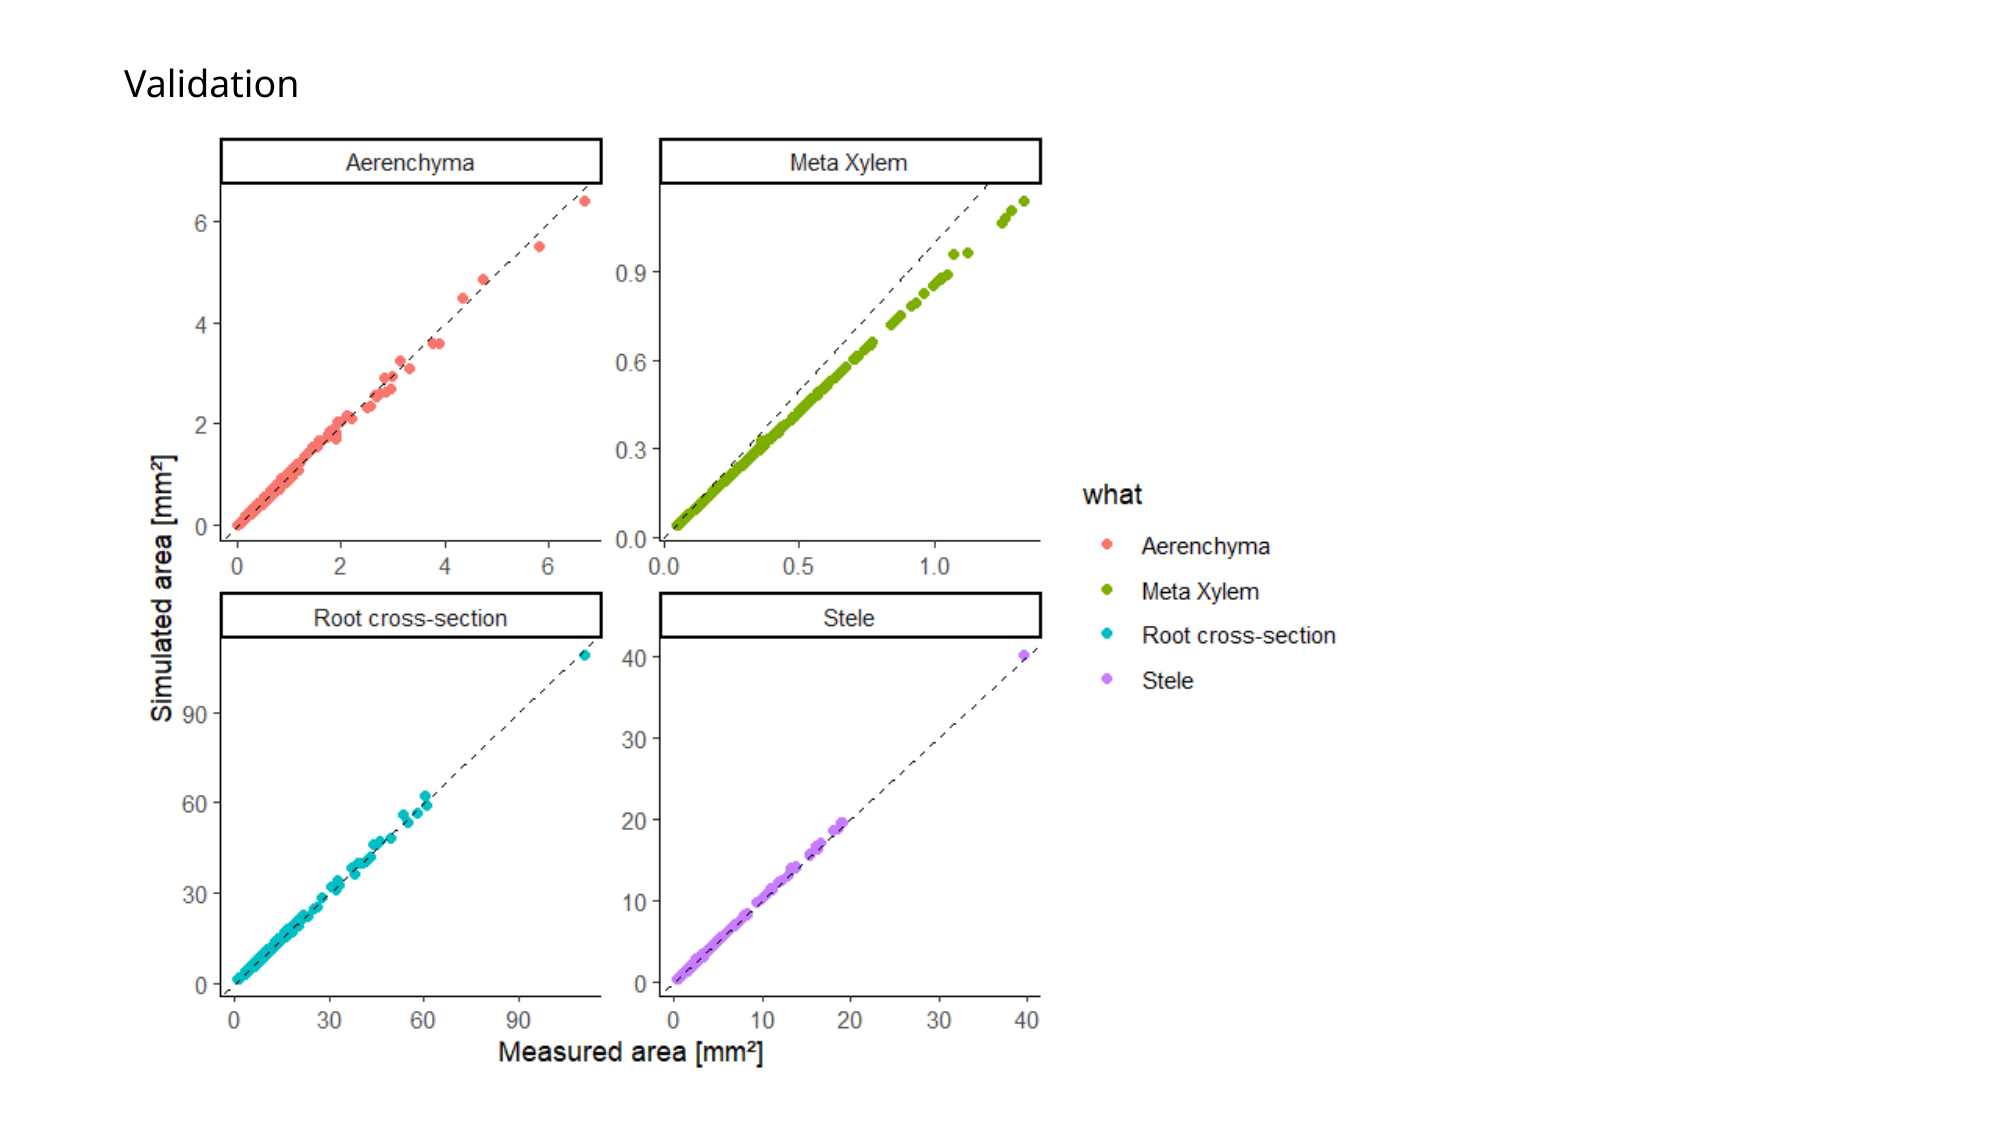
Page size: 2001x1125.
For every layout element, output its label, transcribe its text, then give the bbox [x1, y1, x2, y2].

picture [133, 124, 1367, 1082]
text_box Validation [109, 52, 675, 113]
